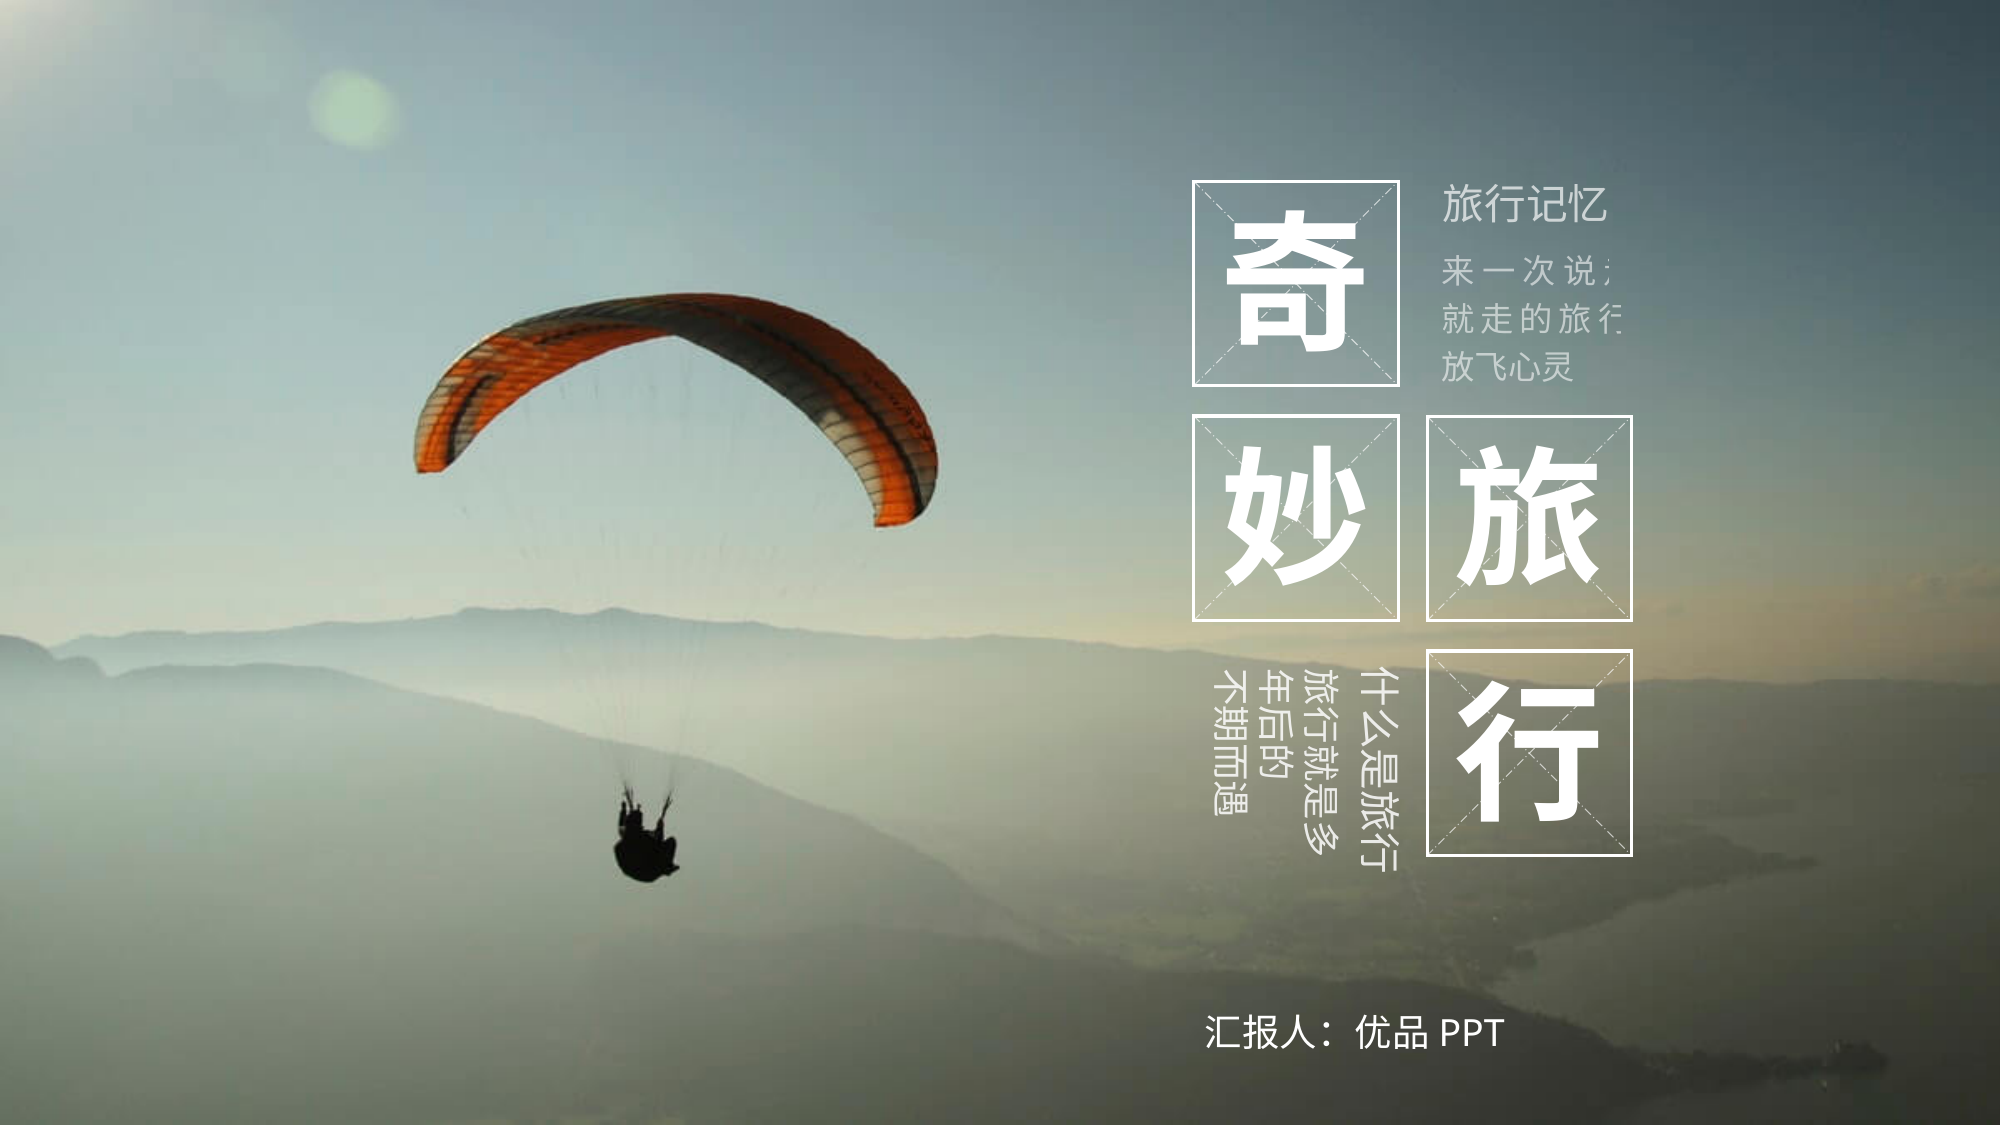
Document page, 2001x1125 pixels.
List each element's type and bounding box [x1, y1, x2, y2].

text_box [1185, 170, 1652, 877]
picture [0, 0, 2000, 1125]
